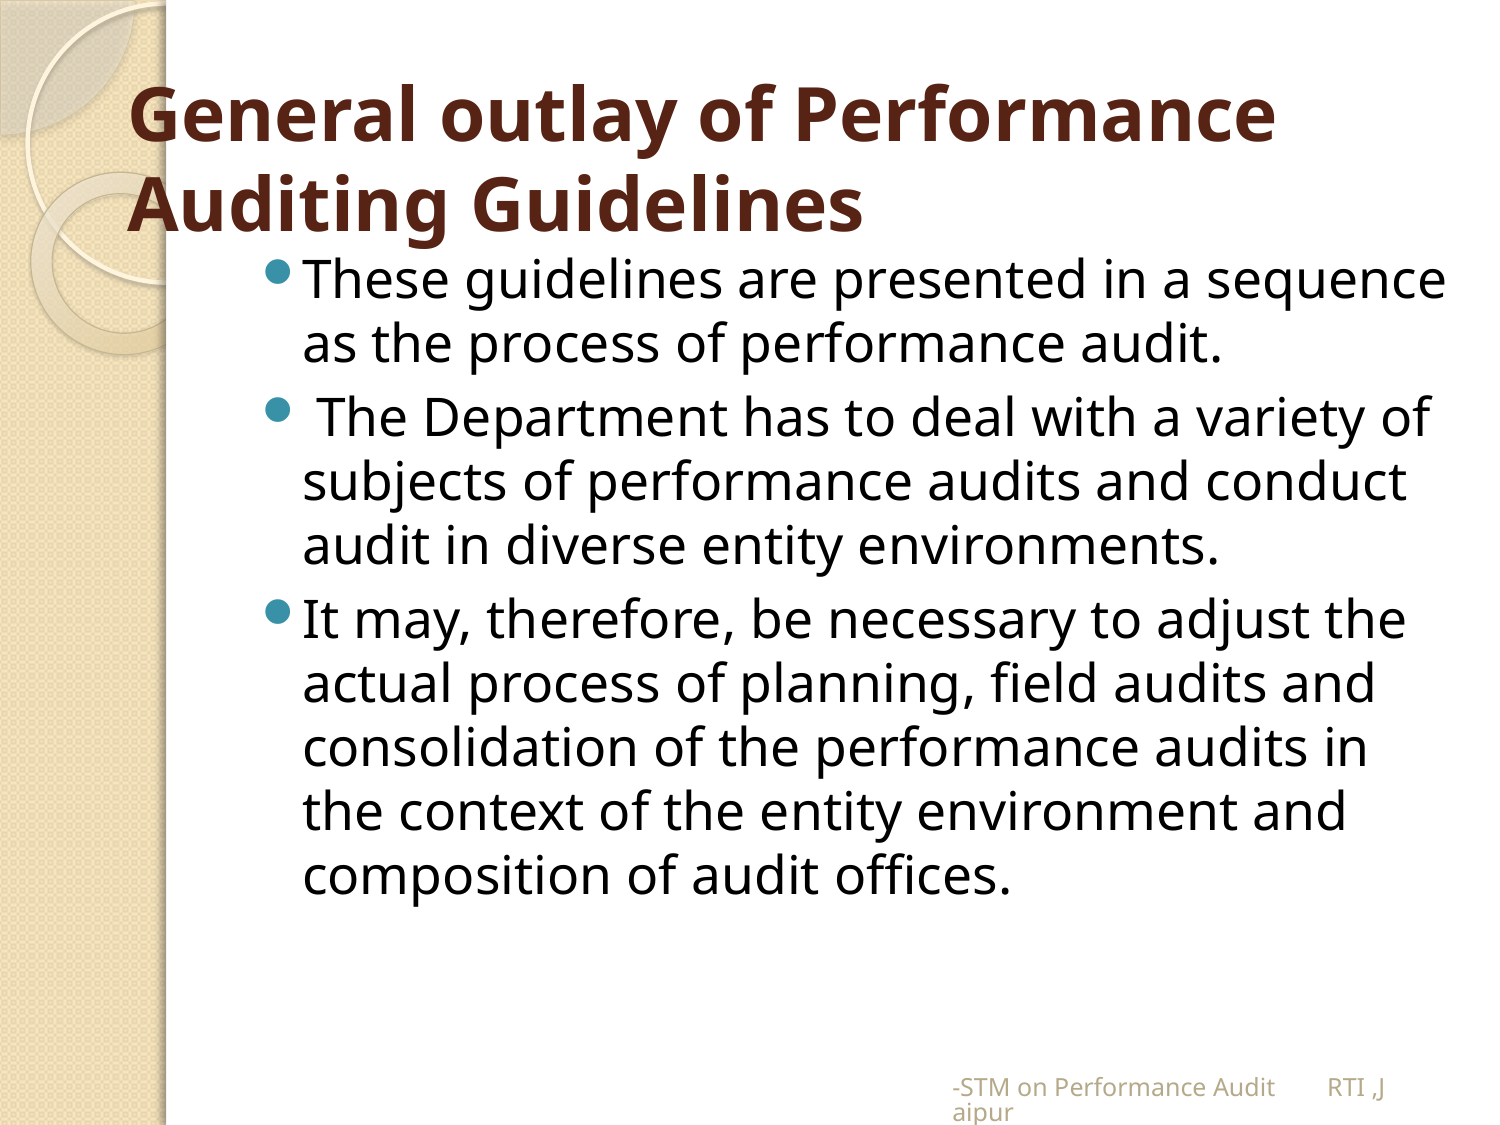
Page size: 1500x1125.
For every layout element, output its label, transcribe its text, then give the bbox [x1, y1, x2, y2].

list These guidelines are presented in a sequence as the process of performance audit. The Department has to deal with a variety of subjects of performance audits and conduct audit in diverse entity environments. It may, therefore, be necessary to adjust the actual process of planning, field audits and consolidation of the performance audits in the context of the entity environment and composition of audit offices. [235, 237, 1466, 1025]
title General outlay of Performance Auditing Guidelines [112, 62, 1463, 250]
footer -STM on Performance Audit RTI ,Jaipur [937, 1034, 1413, 1113]
